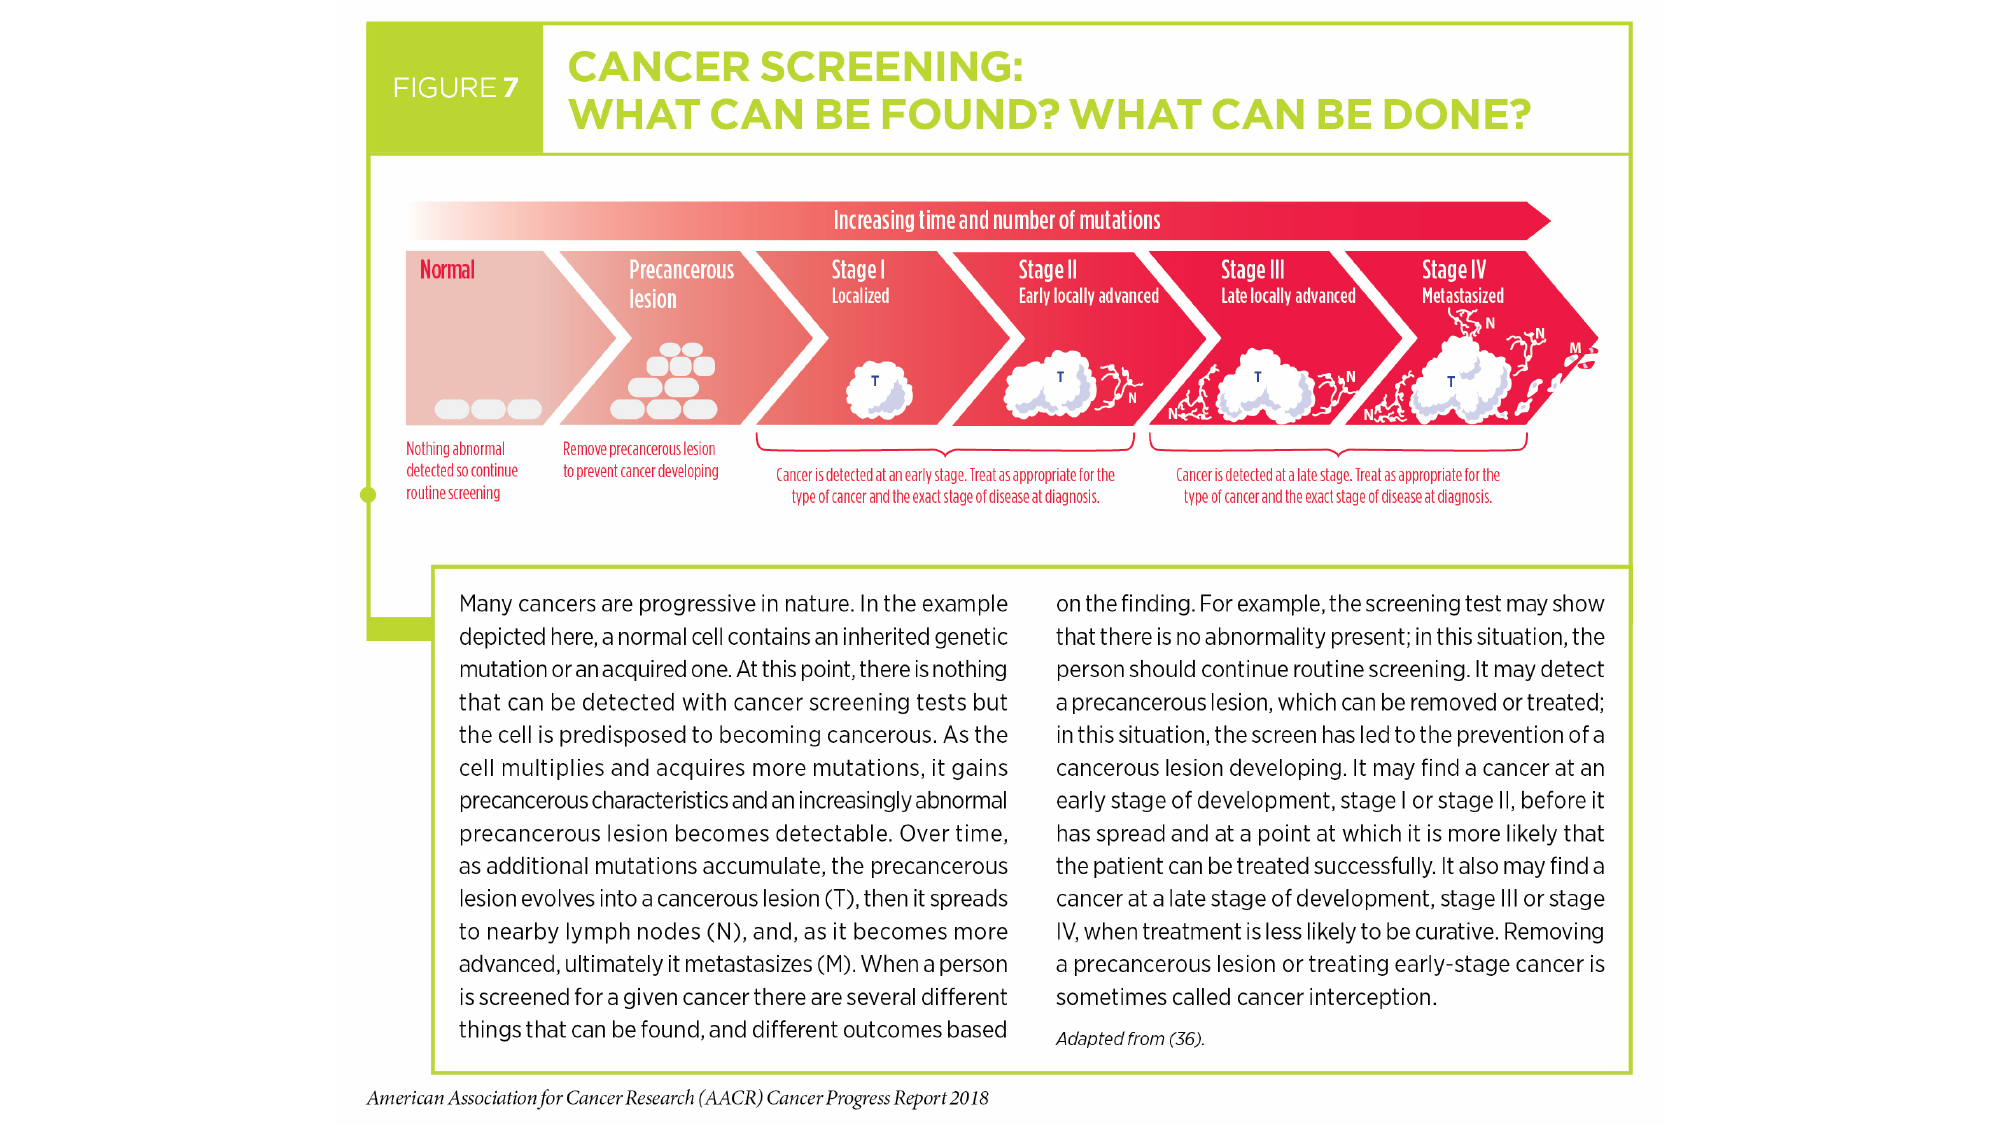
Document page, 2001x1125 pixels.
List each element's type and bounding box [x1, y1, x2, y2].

picture [335, 0, 1662, 1125]
